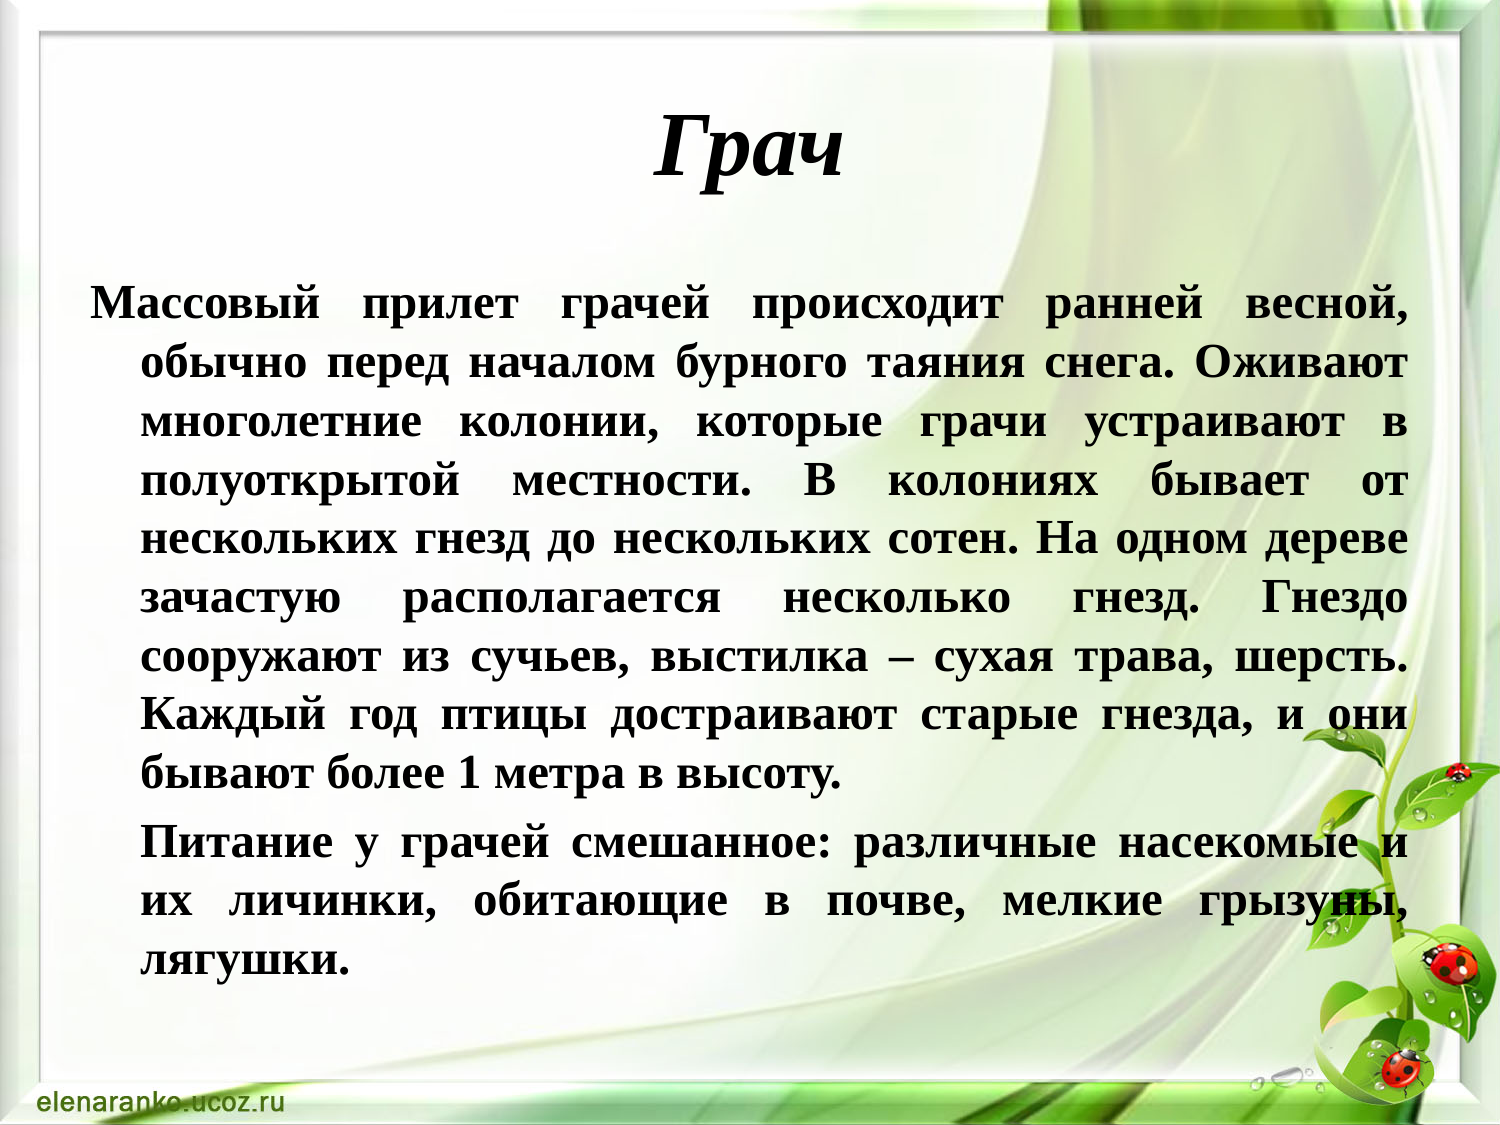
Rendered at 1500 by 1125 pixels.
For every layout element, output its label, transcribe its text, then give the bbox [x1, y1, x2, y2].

title Грач [75, 45, 1425, 233]
picture [0, 0, 1500, 1125]
list Массовый прилет грачей происходит ранней весной, обычно перед началом бурного таяния снега. Оживают многолетние колонии, которые грачи устраивают в полуоткрытой местности. В колониях бывает от нескольких гнезд до нескольких сотен. На одном дереве зачастую располагается несколько гнезд. Гнездо сооружают из сучьев, выстилка – сухая трава, шерсть. Каждый год птицы достраивают старые гнезда, и они бывают более 1 метра в высоту. Питание у грачей смешанное: различные насекомые и их личинки, обитающие в почве, мелкие грызуны, лягушки. [75, 262, 1425, 1005]
